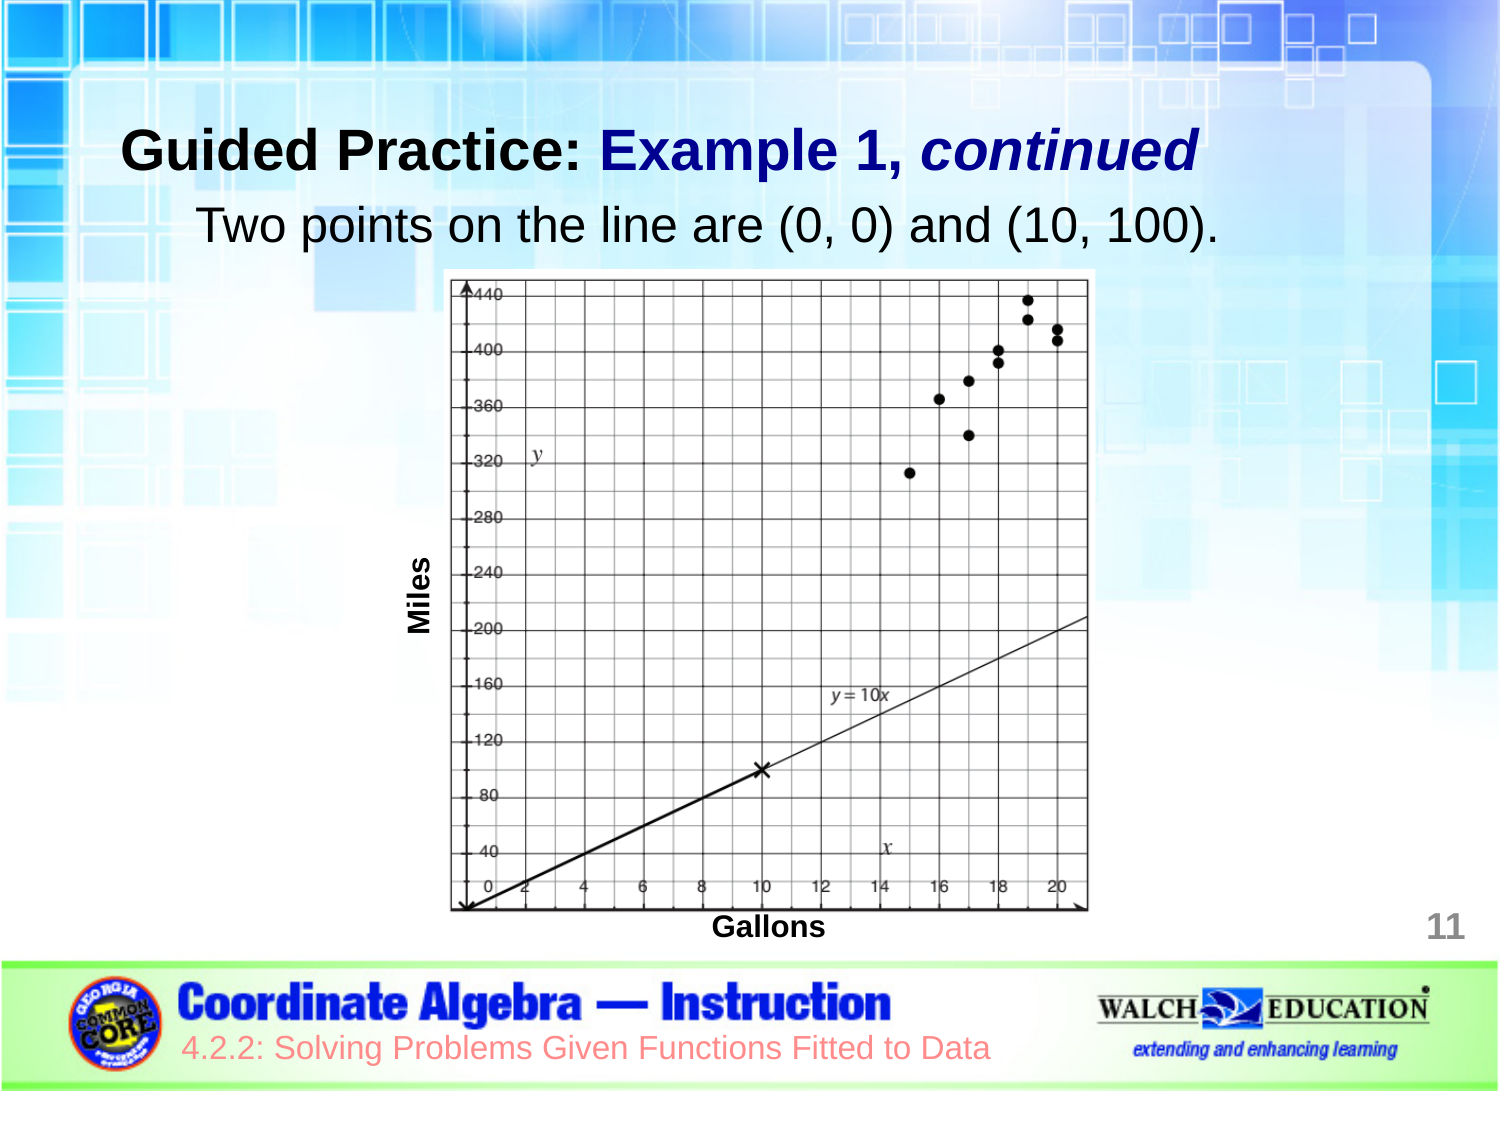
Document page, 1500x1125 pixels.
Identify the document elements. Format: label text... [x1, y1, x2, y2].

picture [1, 0, 1500, 1091]
slide_number 11 [1361, 901, 1481, 949]
subtitle Guided Practice: Example 1, continued Two points on the line are (0, 0) and (10, 100). [105, 105, 1394, 925]
footer 4.2.2: Solving Problems Given Functions Fitted to Data [166, 1024, 1080, 1069]
text_box Gallons [455, 923, 1083, 952]
text_box Miles [390, 280, 438, 912]
